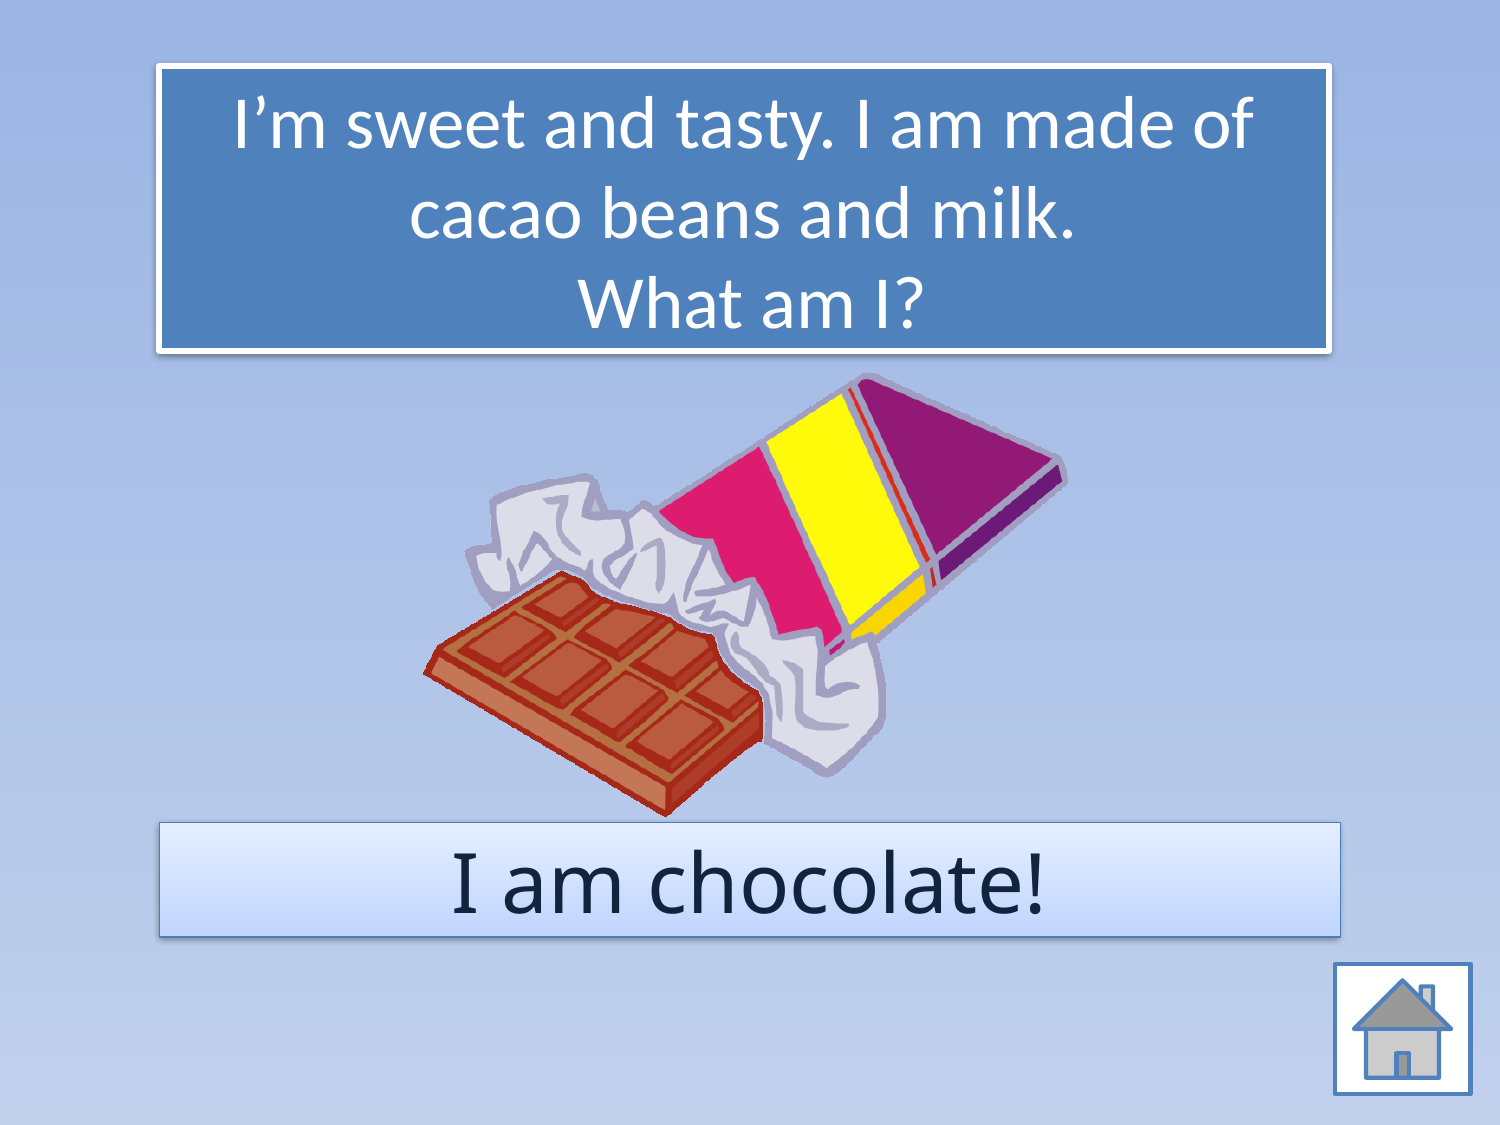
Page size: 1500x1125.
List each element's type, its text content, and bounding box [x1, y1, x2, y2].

text_box I’m sweet and tasty. I am made of cacao beans and milk. What am I? [156, 63, 1332, 354]
text_box [1333, 962, 1473, 1096]
text_box I am chocolate! [159, 822, 1341, 938]
picture [418, 373, 1070, 821]
